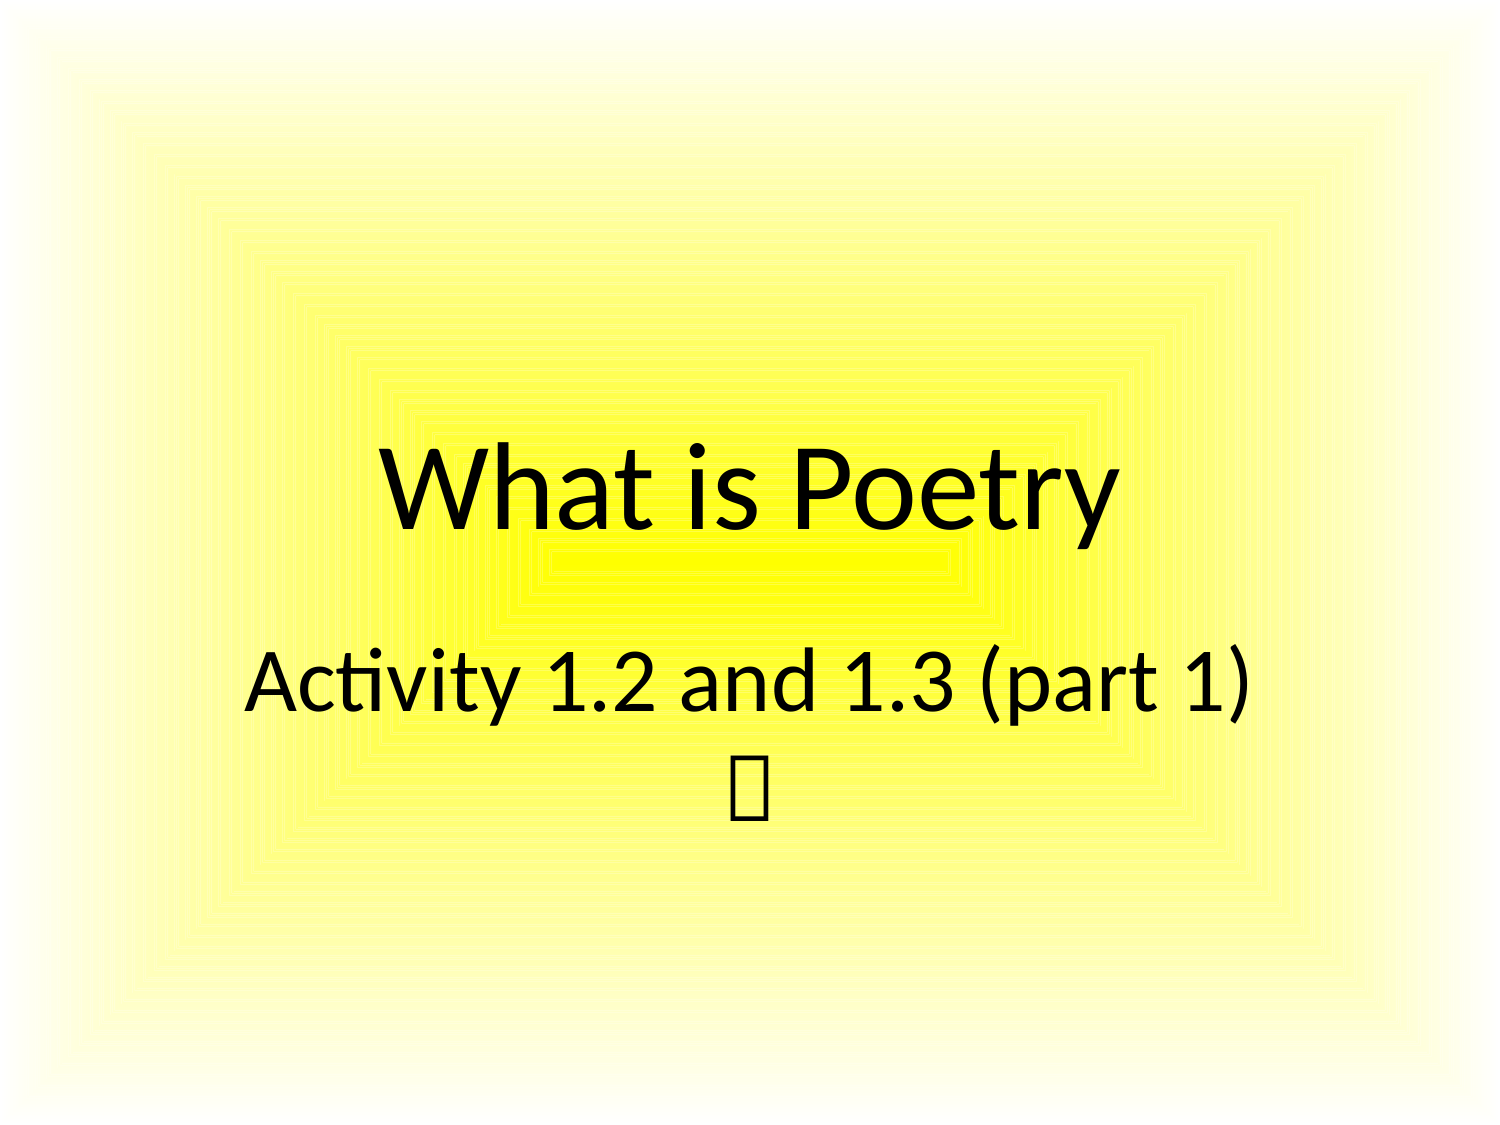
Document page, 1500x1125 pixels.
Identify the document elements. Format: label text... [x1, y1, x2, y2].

title What is Poetry [112, 358, 1388, 600]
text_box Activity 1.2 and 1.3 (part 1)  [112, 608, 1388, 850]
